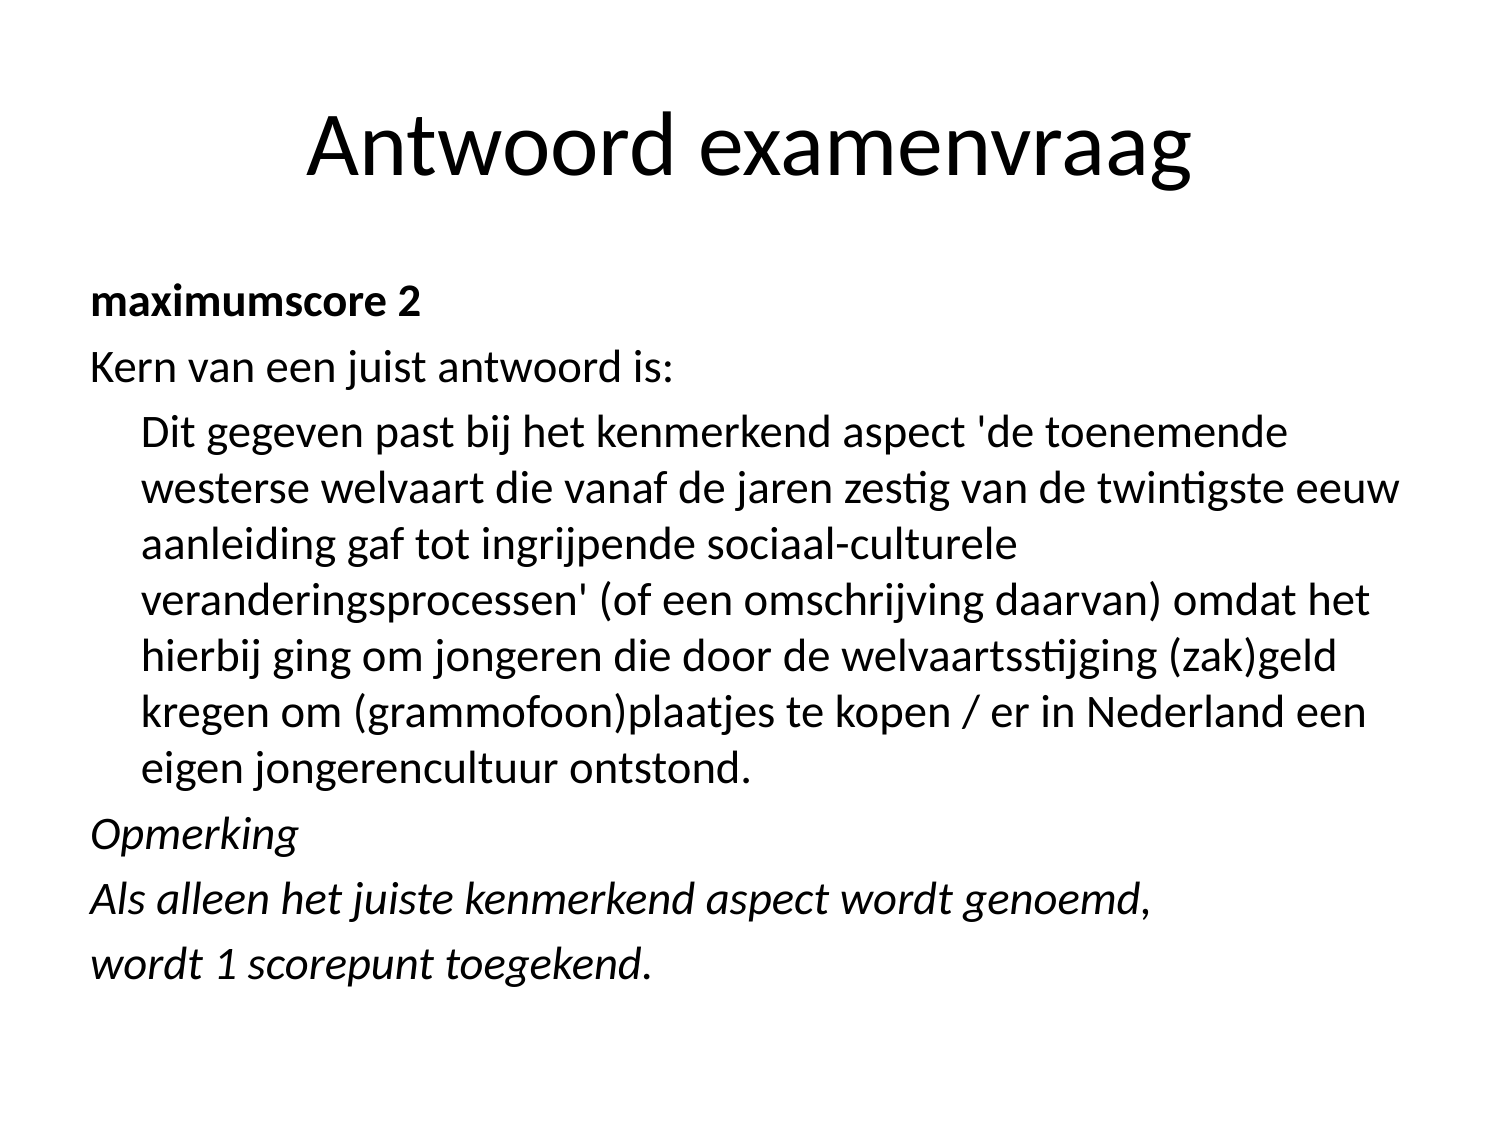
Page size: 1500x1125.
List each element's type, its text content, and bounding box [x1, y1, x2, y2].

list maximumscore 2 Kern van een juist antwoord is: Dit gegeven past bij het kenmerkend aspect 'de toenemende westerse welvaart die vanaf de jaren zestig van de twintigste eeuw aanleiding gaf tot ingrijpende sociaal-culturele veranderingsprocessen' (of een omschrijving daarvan) omdat het hierbij ging om jongeren die door de welvaartsstijging (zak)geld kregen om (grammofoon)plaatjes te kopen / er in Nederland een eigen jongerencultuur ontstond. Opmerking Als alleen het juiste kenmerkend aspect wordt genoemd, wordt 1 scorepunt toegekend. [75, 262, 1425, 1005]
title Antwoord examenvraag [75, 45, 1425, 233]
